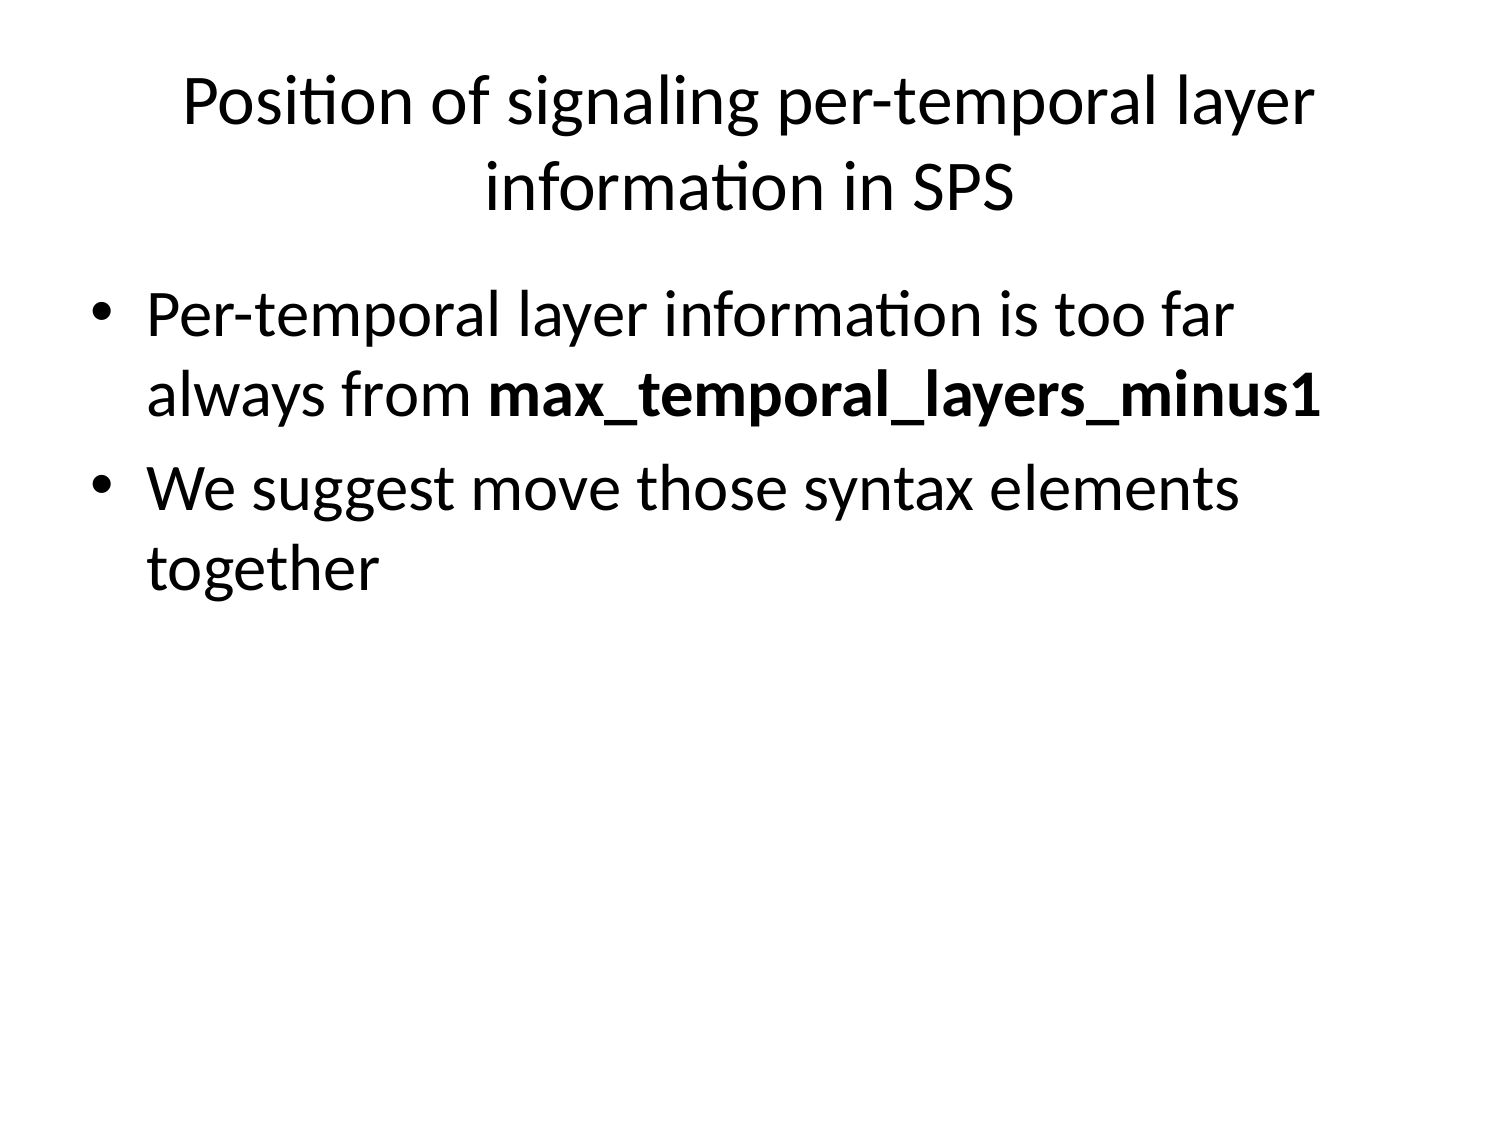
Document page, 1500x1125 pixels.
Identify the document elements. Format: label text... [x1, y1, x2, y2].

list Per-temporal layer information is too far always from max_temporal_layers_minus1 We suggest move those syntax elements together [75, 262, 1425, 1005]
title Position of signaling per-temporal layer information in SPS [75, 45, 1425, 233]
